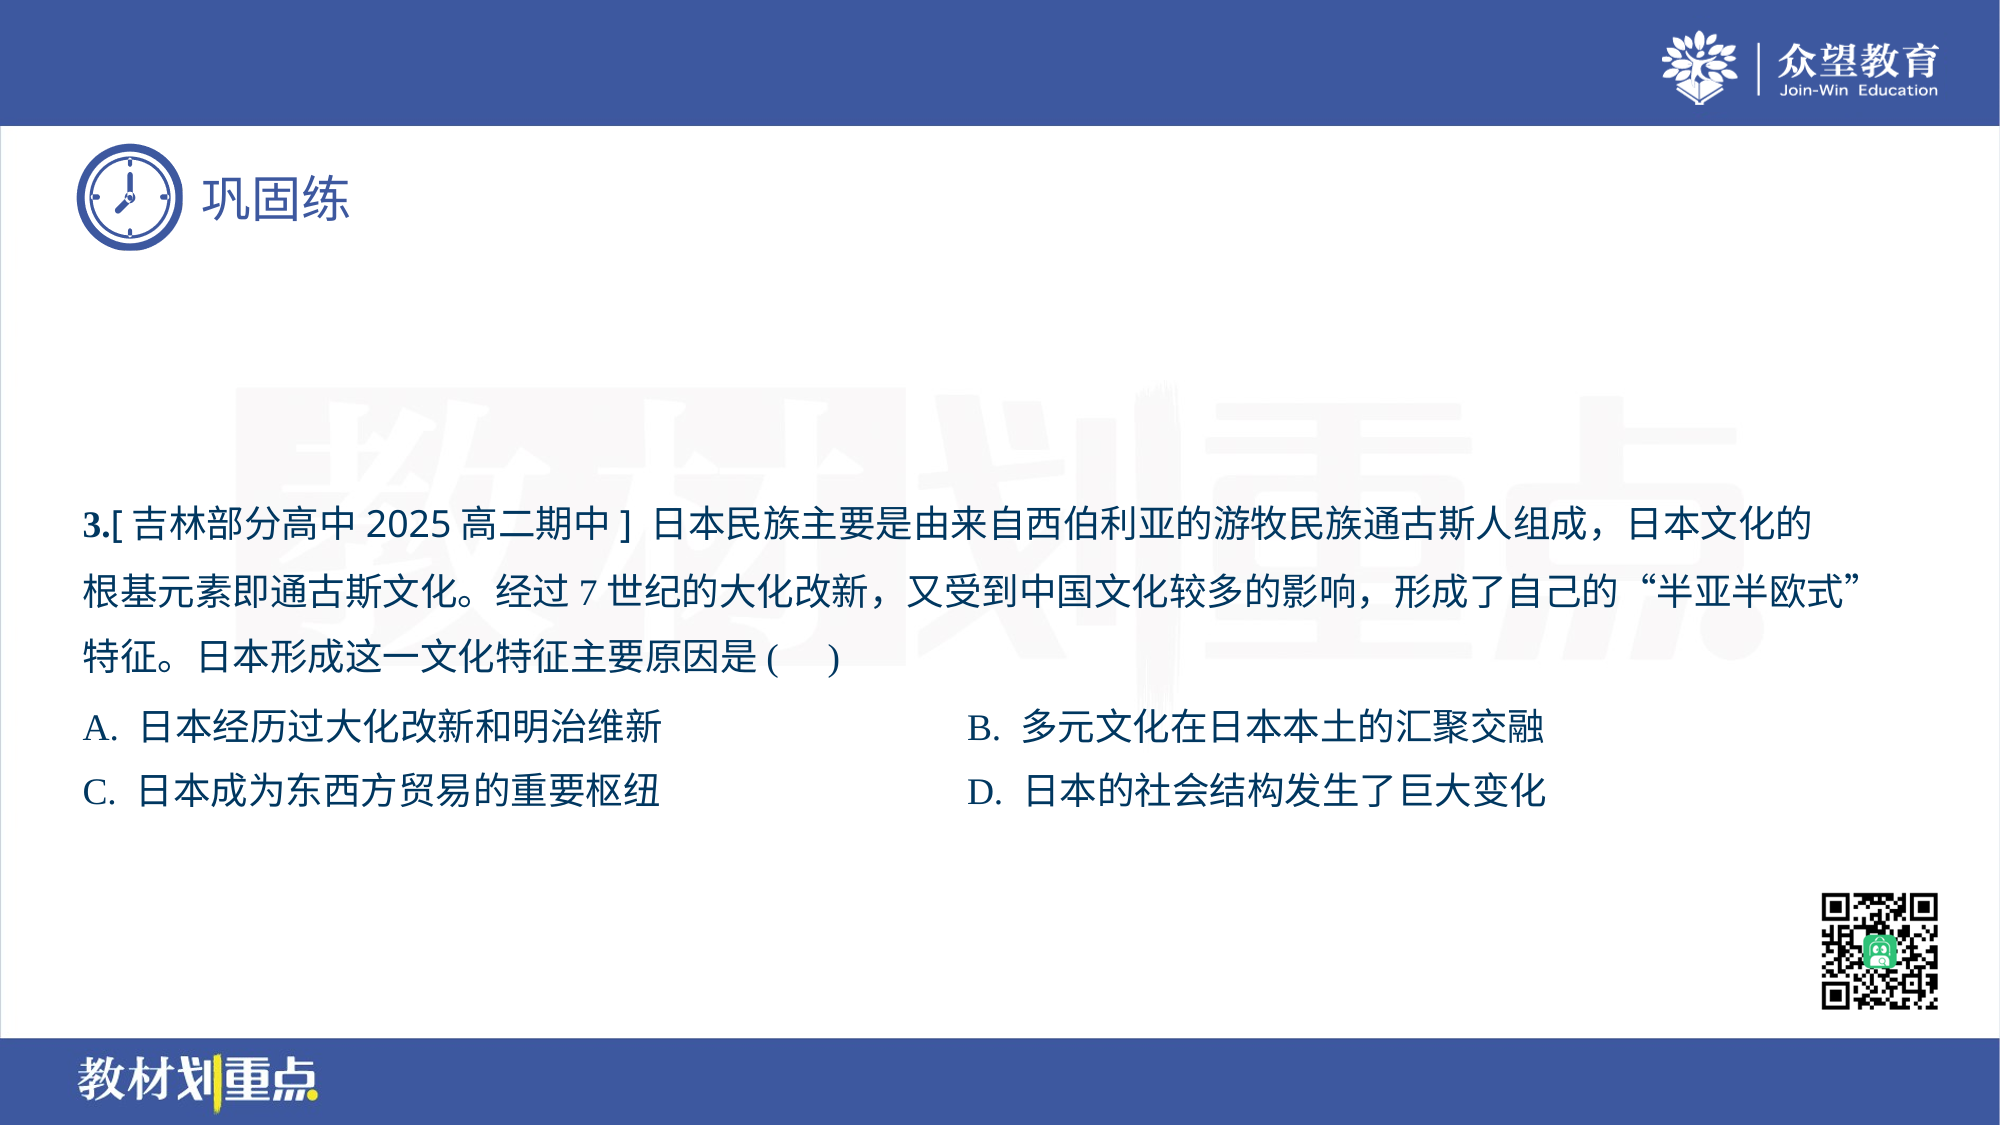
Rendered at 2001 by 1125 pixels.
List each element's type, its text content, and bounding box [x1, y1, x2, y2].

picture [0, 0, 2000, 1125]
text_box 3.[吉林部分高中2025高二期中] 日本民族主要是由来自西伯利亚的游牧民族通古斯人组成，日本文化的 根基元素即通古斯文化。经过7世纪的大化改新，又受到中国文化较多的影响，形成了自己的“半亚半欧式” 特征。日本形成这一文化特征主要原因是( ) [82, 475, 1817, 671]
text_box A. 日本经历过大化改新和明治维新 B. 多元文化在日本本土的汇聚交融 C. 日本成为东西方贸易的重要枢纽 D. 日本的社会结构发生了巨大变化 [82, 678, 1817, 806]
